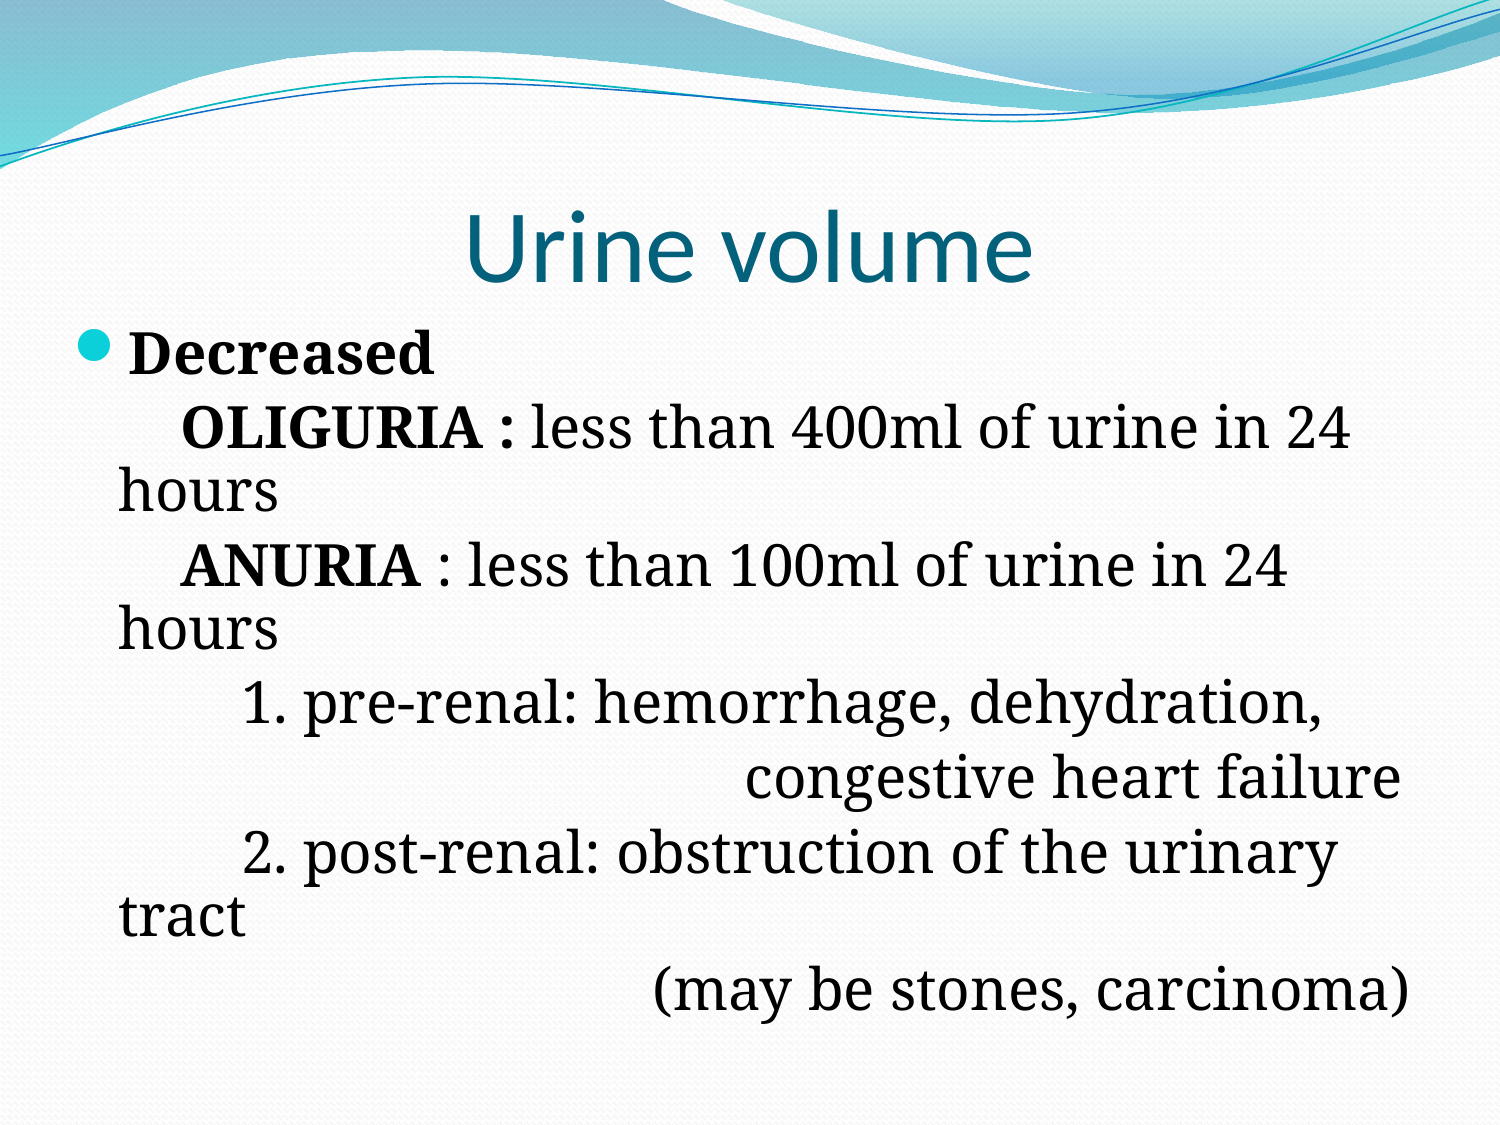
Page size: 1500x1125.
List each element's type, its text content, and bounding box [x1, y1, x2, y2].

list Decreased OLIGURIA : less than 400ml of urine in 24 hours ANURIA : less than 100ml of urine in 24 hours 1. pre-renal: hemorrhage, dehydration, congestive heart failure 2. post-renal: obstruction of the urinary tract (may be stones, carcinoma) [58, 316, 1460, 1017]
title Urine volume [75, 115, 1425, 303]
